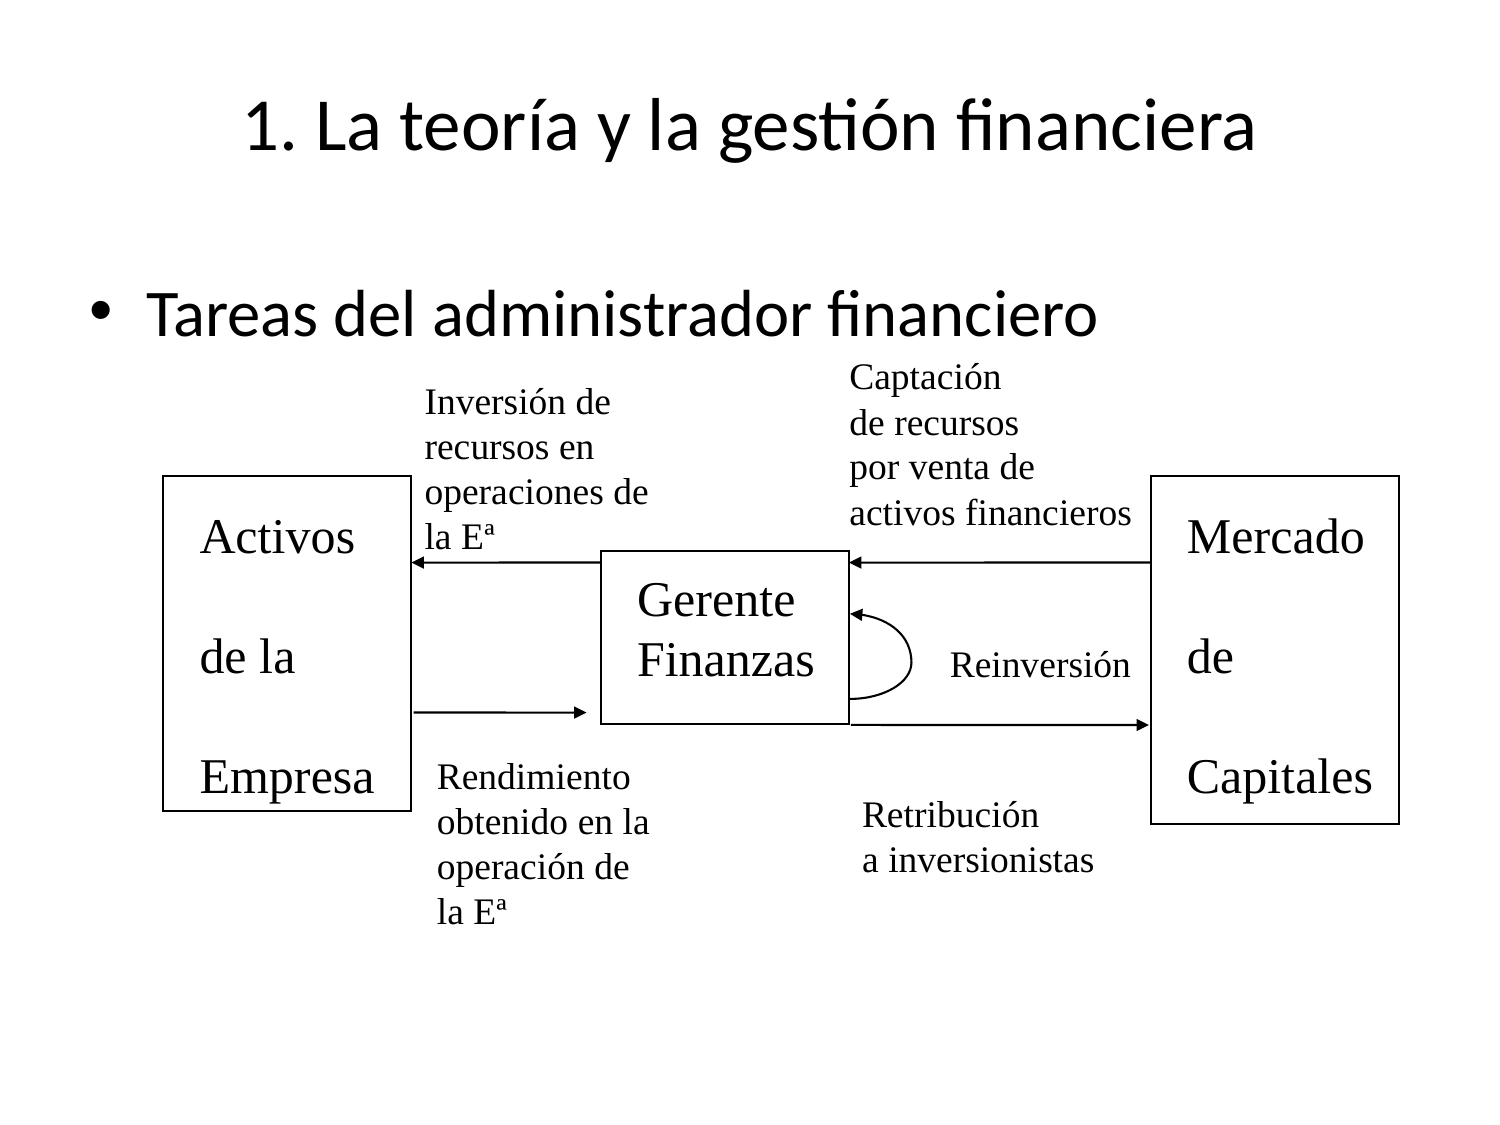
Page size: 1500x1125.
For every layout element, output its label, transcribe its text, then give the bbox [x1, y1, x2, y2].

text_box [601, 550, 849, 724]
text_box [413, 706, 587, 719]
text_box [848, 556, 1151, 569]
text_box [163, 475, 412, 812]
text_box Captación de recursos por venta de activos financieros [834, 345, 1148, 540]
text_box [849, 608, 912, 663]
text_box Rendimiento obtenido en la operación de la Eª [422, 745, 666, 940]
text_box [850, 718, 1149, 732]
text_box Mercado de Capitales [1172, 496, 1389, 812]
text_box [1150, 476, 1399, 824]
text_box Gerente Finanzas [622, 559, 831, 694]
text_box Reinversión [934, 632, 1147, 693]
text_box Activos de la Empresa [184, 496, 390, 812]
text_box [849, 663, 912, 699]
text_box Retribución a inversionistas [847, 782, 1110, 888]
text_box Inversión de recursos en operaciones de la Eª [409, 370, 674, 565]
list Tareas del administrador financiero [75, 262, 1425, 1005]
title 1. La teoría y la gestión financiera [75, 45, 1425, 173]
